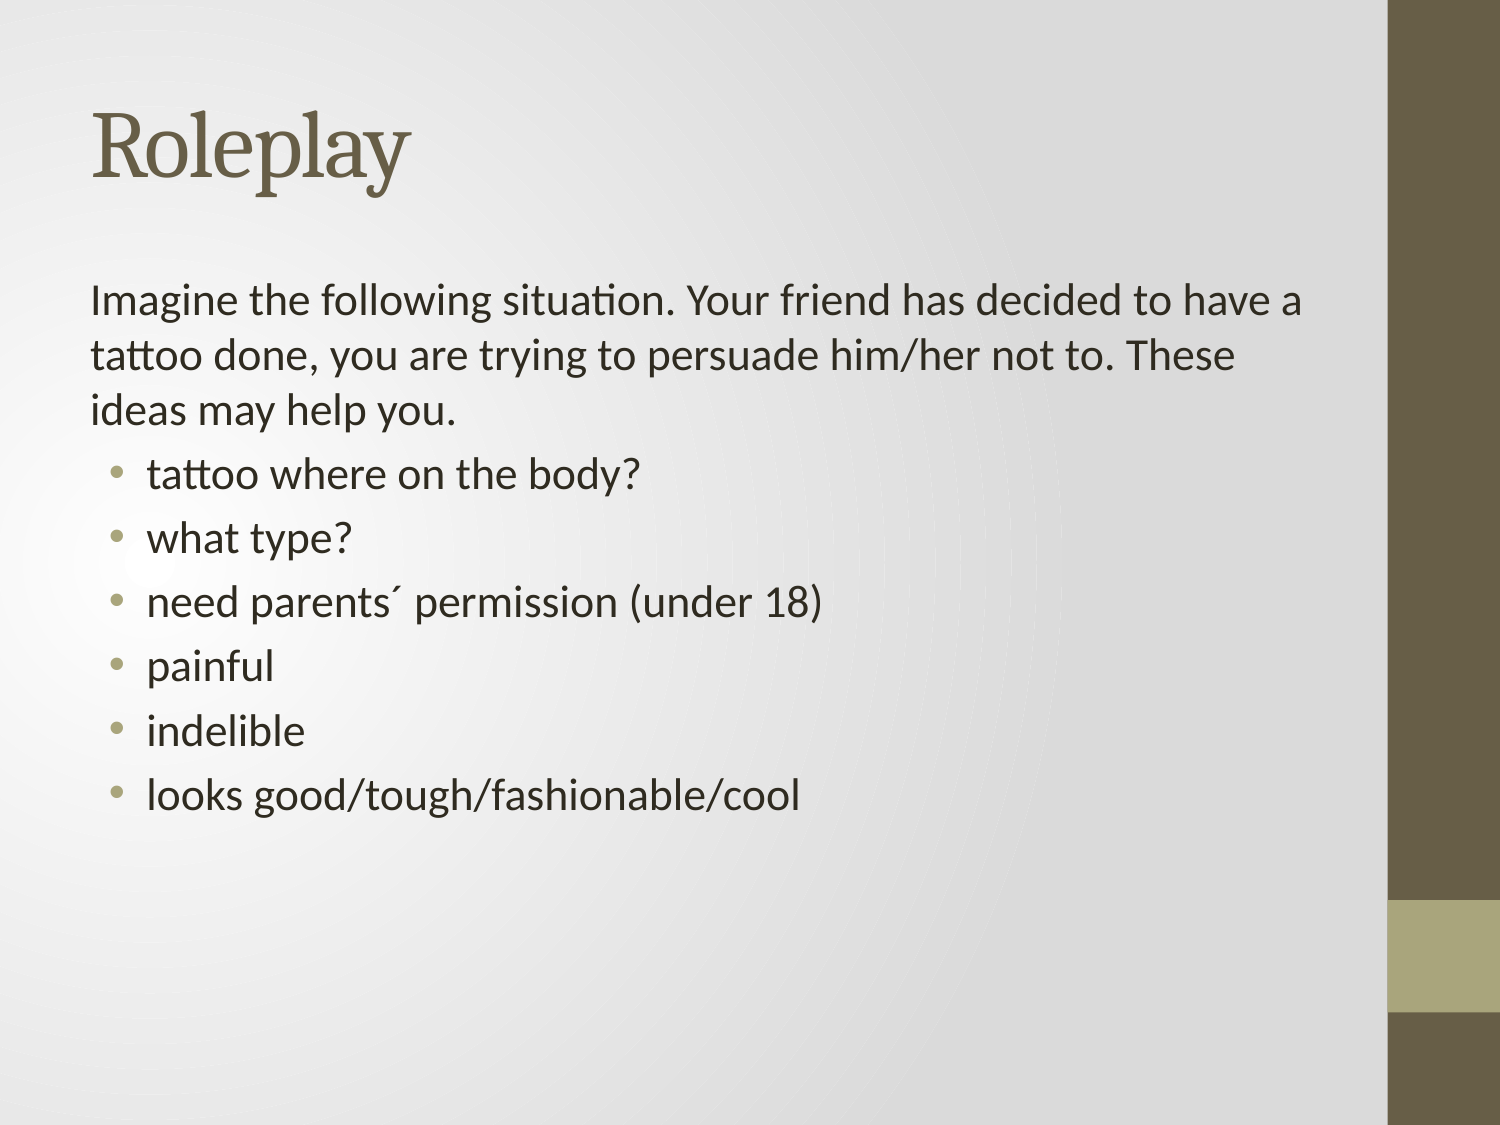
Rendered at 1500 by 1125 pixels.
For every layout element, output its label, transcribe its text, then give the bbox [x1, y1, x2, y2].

list Imagine the following situation. Your friend has decided to have a tattoo done, you are trying to persuade him/her not to. These ideas may help you. tattoo where on the body? what type? need parents´ permission (under 18) painful indelible looks good/tough/fashionable/cool [75, 262, 1325, 1050]
title Roleplay [75, 45, 1325, 233]
